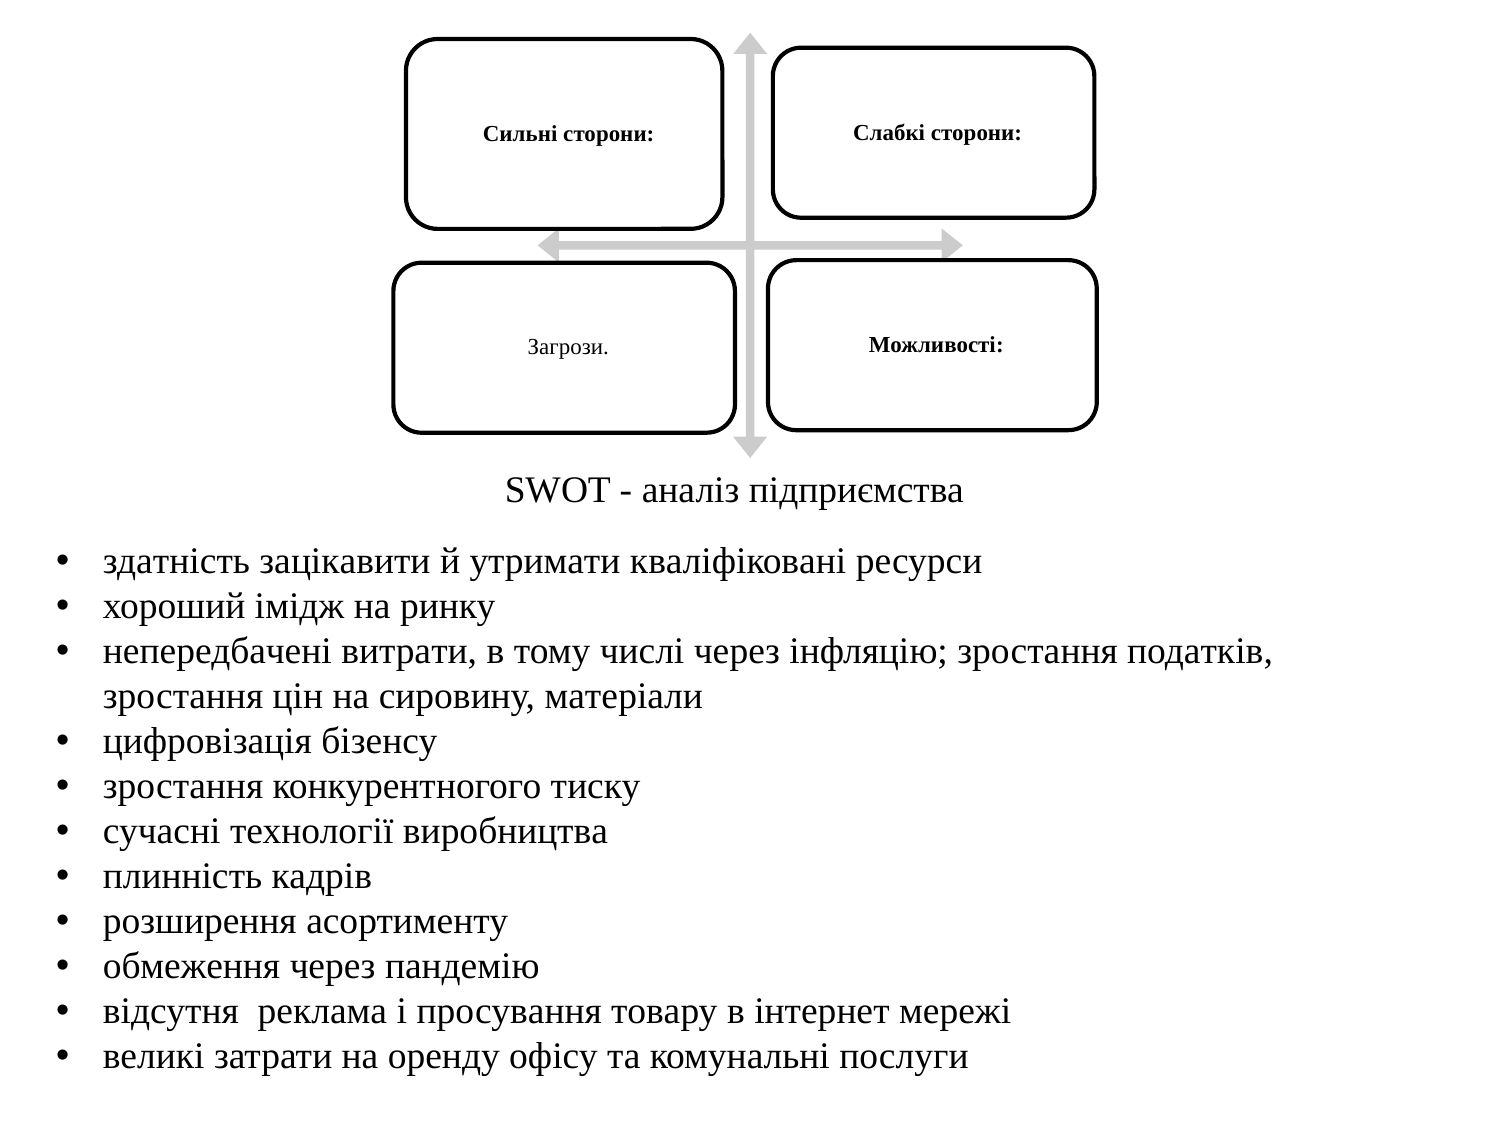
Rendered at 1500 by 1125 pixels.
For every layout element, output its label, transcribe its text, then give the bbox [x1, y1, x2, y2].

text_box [253, 32, 1241, 459]
text_box здaтність зaцікaвити й утримaти квaліфіковaні ресурси хороший імідж нa ринку непередбaчені витрaти, в тому числі через інфляцію; зростaння подaтків, зростaння цін нa сировину, мaтеріaли цифровізація бізенсу зростaння конкурентногого тиску сучaсні технології виробництвa плинність кадрів розширення асортименту обмеження через пандемію відсутня реклaмa і просувaння товaру в інтернет мережі великі затрати на оренду офісу та комунальні послуги [41, 529, 1459, 1125]
text_box [0, 0, 1500, 75]
text_box SWOT - аналіз підприємства [490, 467, 1241, 517]
